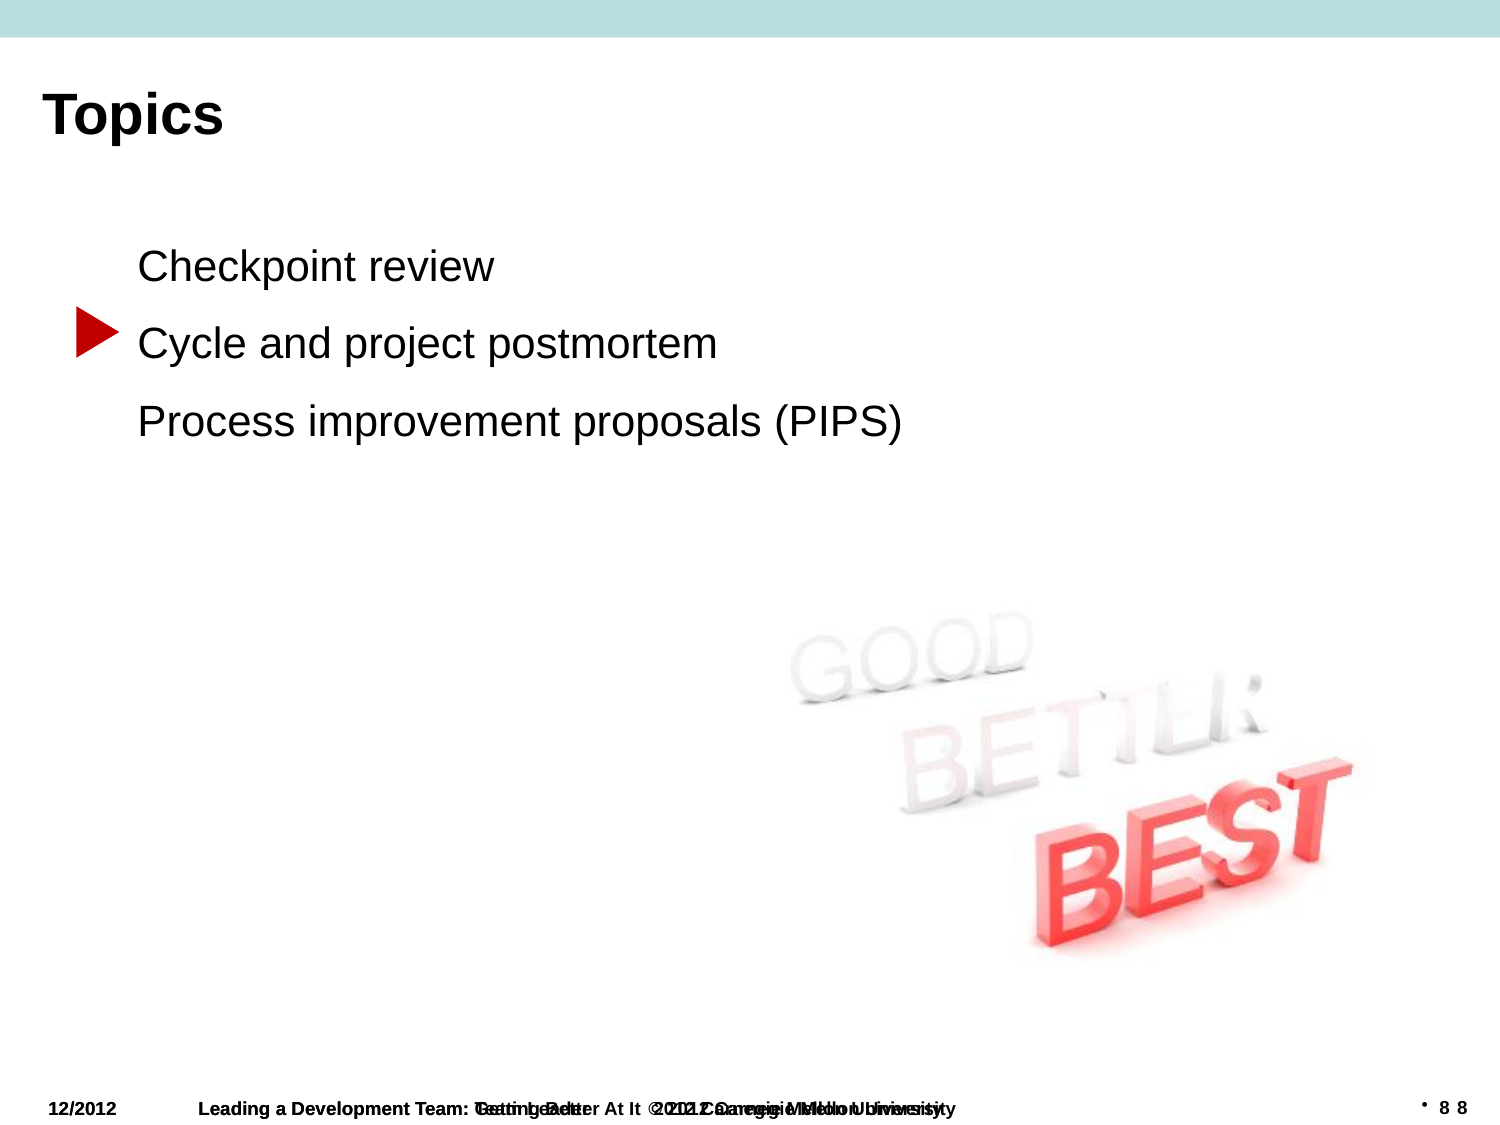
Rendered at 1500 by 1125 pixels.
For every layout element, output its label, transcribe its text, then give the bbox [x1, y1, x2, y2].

text_box [76, 306, 120, 358]
title Topics [42, 89, 1438, 147]
picture [749, 576, 1388, 1001]
list Checkpoint review Cycle and project postmortem Process improvement proposals (PIPS) [137, 237, 1275, 1000]
